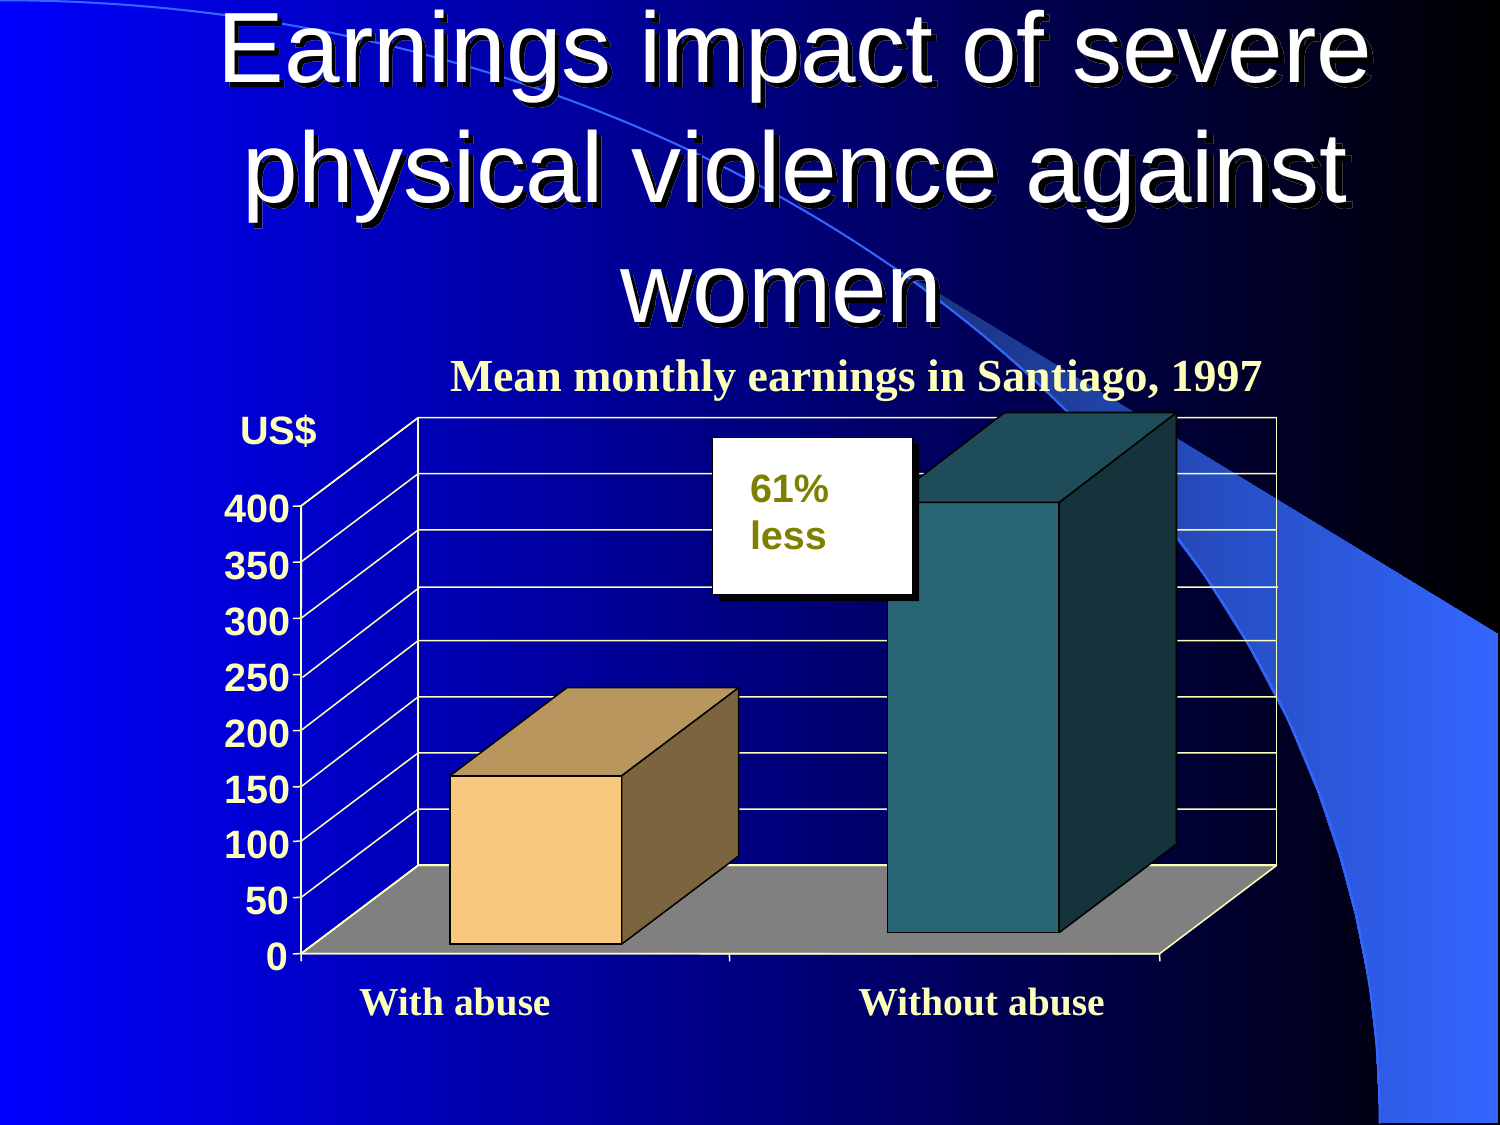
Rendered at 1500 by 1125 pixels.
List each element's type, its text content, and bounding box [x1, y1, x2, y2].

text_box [199, 287, 1279, 1026]
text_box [712, 412, 1177, 933]
text_box [167, 268, 1461, 389]
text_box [449, 687, 739, 945]
title Earnings impact of severe physical violence against women [90, 87, 1500, 238]
